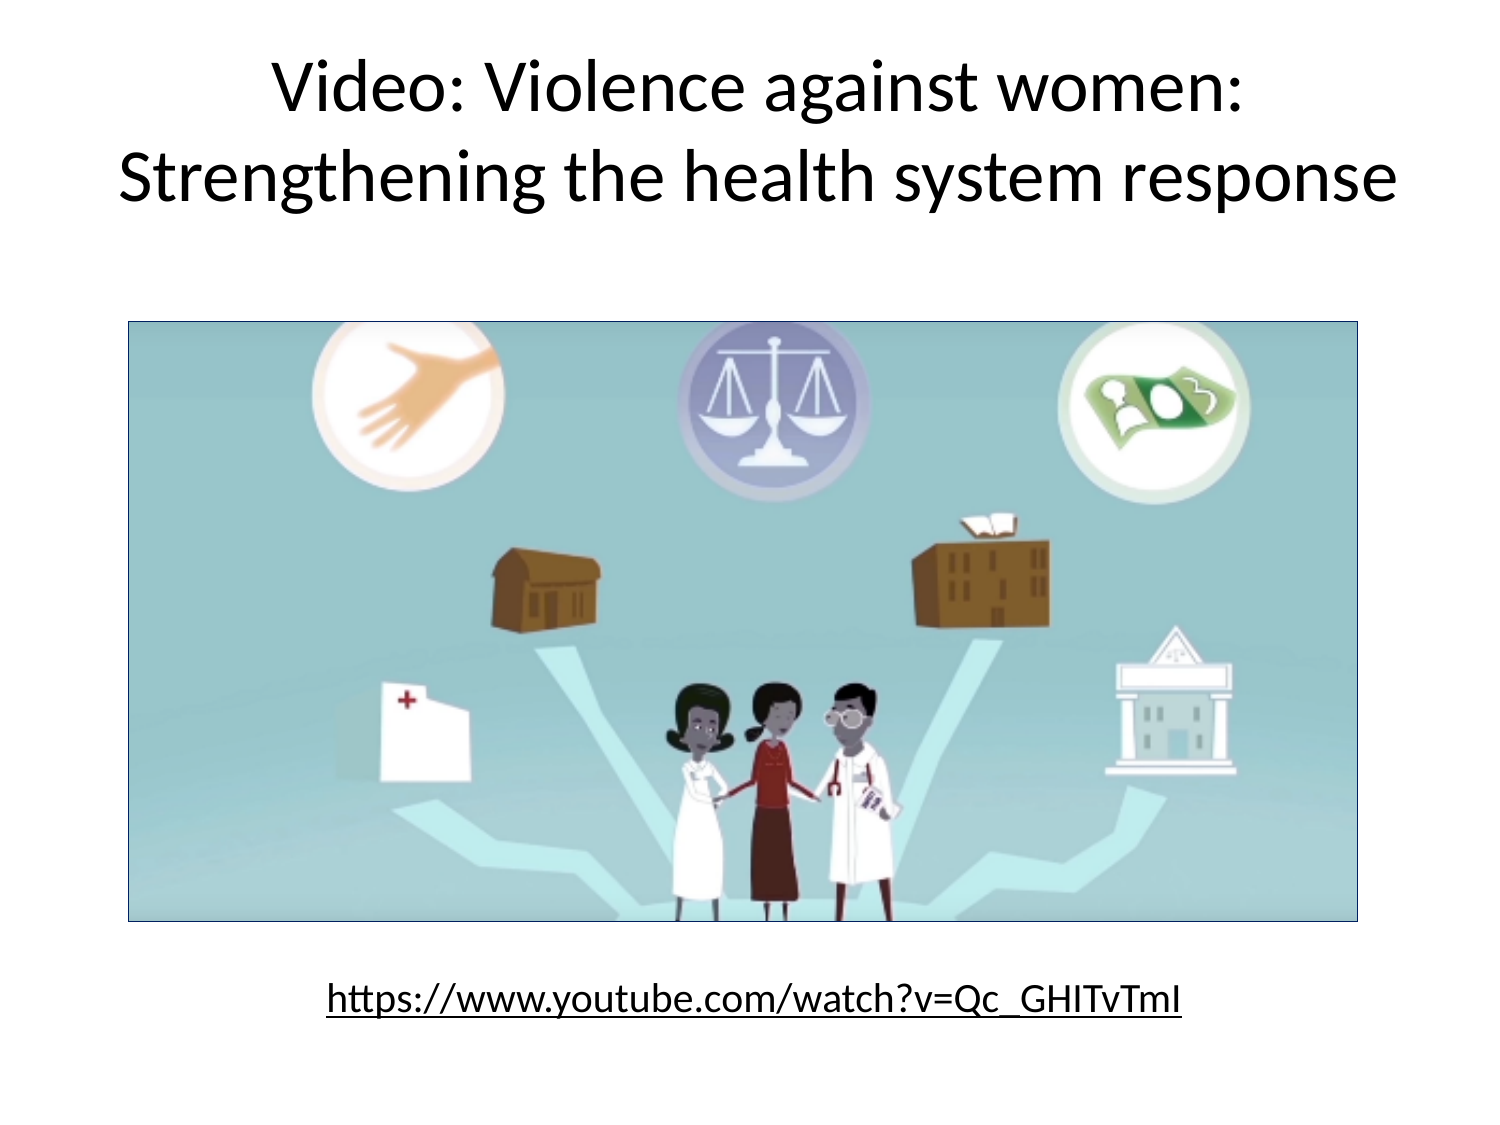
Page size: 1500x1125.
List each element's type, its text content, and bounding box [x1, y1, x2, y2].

title Video: Violence against women: Strengthening the health system response [83, 32, 1434, 221]
picture [128, 320, 1358, 922]
list https://www.youtube.com/watch?v=Qc_GHITvTmI [55, 963, 1463, 1039]
